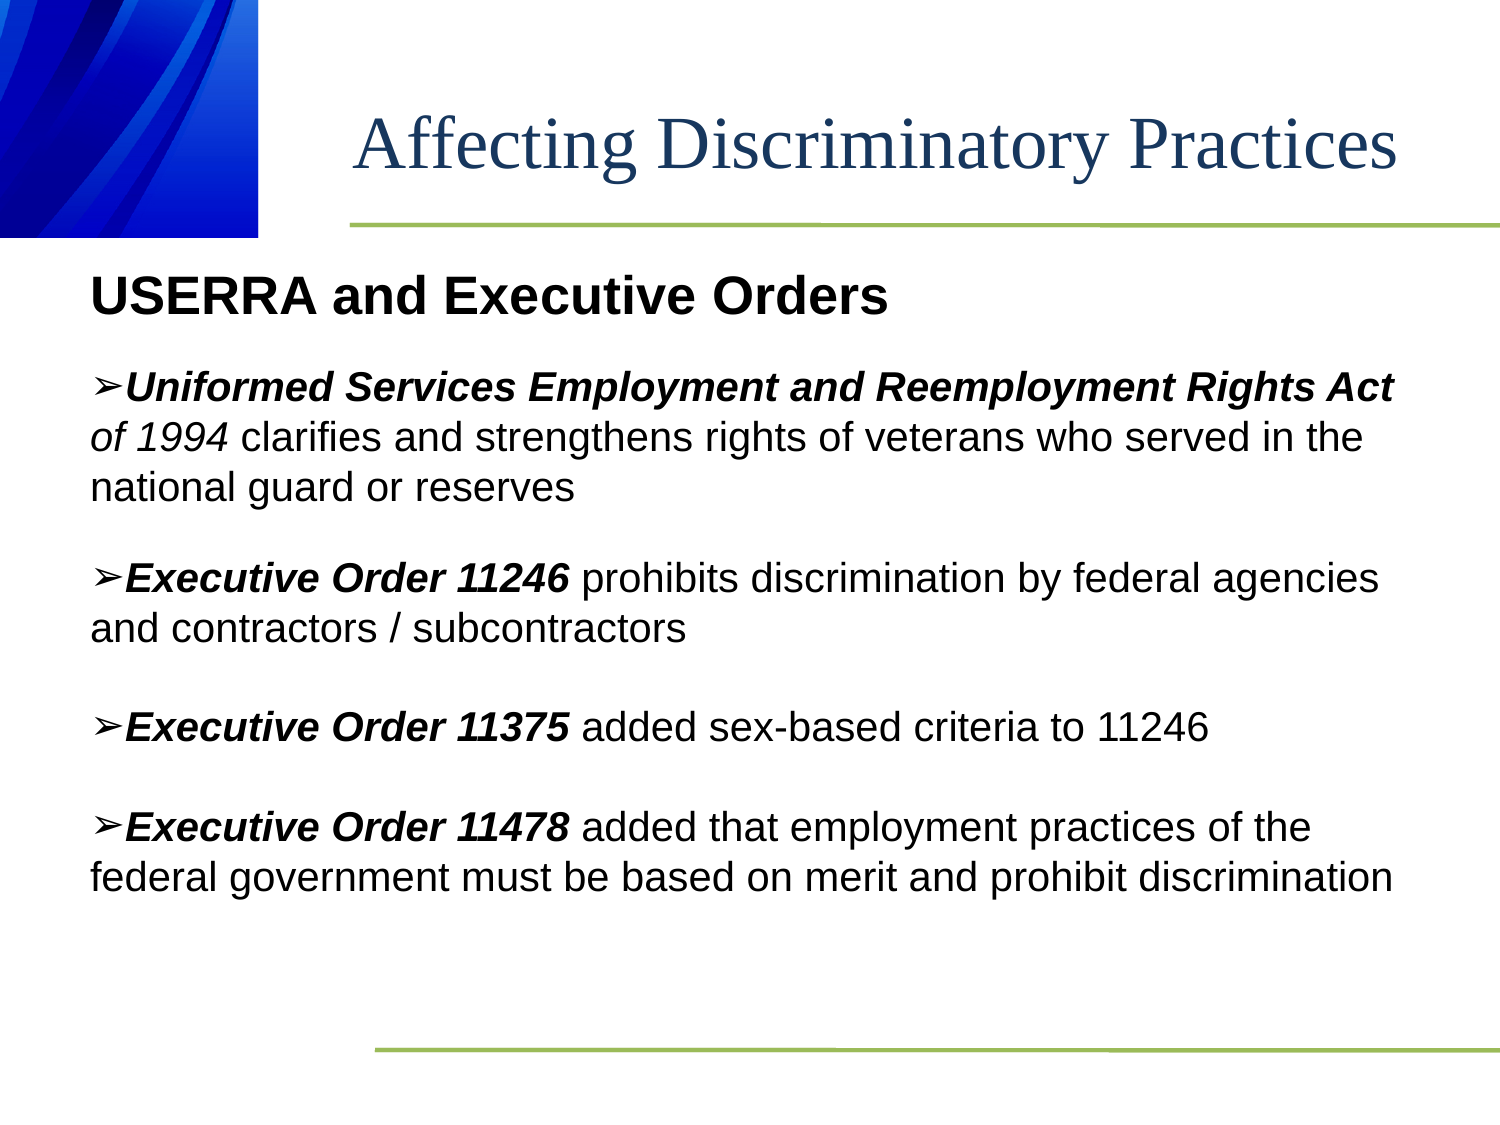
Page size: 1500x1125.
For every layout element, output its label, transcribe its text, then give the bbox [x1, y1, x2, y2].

text_box USERRA and Executive Orders [75, 252, 1313, 333]
title Affecting Discriminatory Practices [337, 45, 1425, 233]
list Uniformed Services Employment and Reemployment Rights Act of 1994 clarifies and strengthens rights of veterans who served in the national guard or reserves Executive Order 11246 prohibits discrimination by federal agencies and contractors / subcontractors Executive Order 11375 added sex-based criteria to 11246 Executive Order 11478 added that employment practices of the federal government must be based on merit and prohibit discrimination [75, 252, 1425, 1004]
slide_number [1074, 1042, 1425, 1103]
picture [0, 0, 259, 238]
